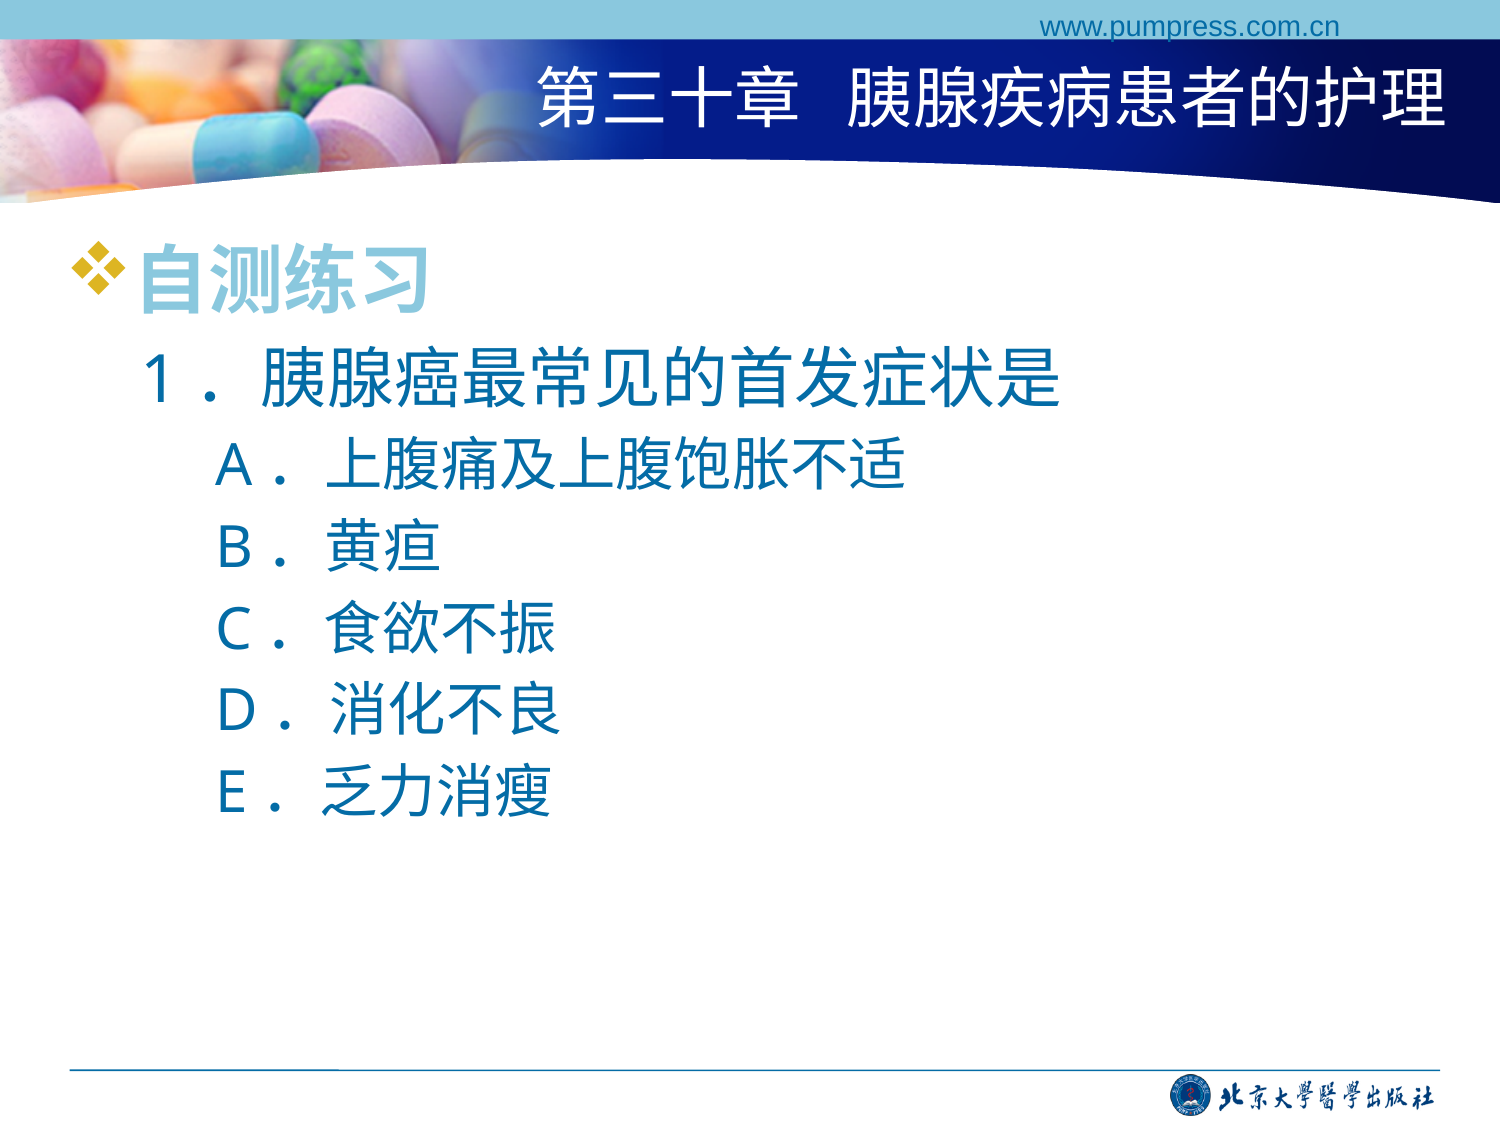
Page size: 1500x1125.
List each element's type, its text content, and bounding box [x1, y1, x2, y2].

picture [1170, 1074, 1436, 1118]
slide_number www.pumpress.com.cn [1025, 0, 1463, 38]
title 第三十章 胰腺疾病患者的护理 [137, 49, 1463, 143]
picture [0, 40, 1500, 203]
list 自测练习 1．胰腺癌最常见的首发症状是 A．上腹痛及上腹饱胀不适 B．黄疸 C．食欲不振 D．消化不良 E．乏力消瘦 [49, 224, 1463, 1026]
